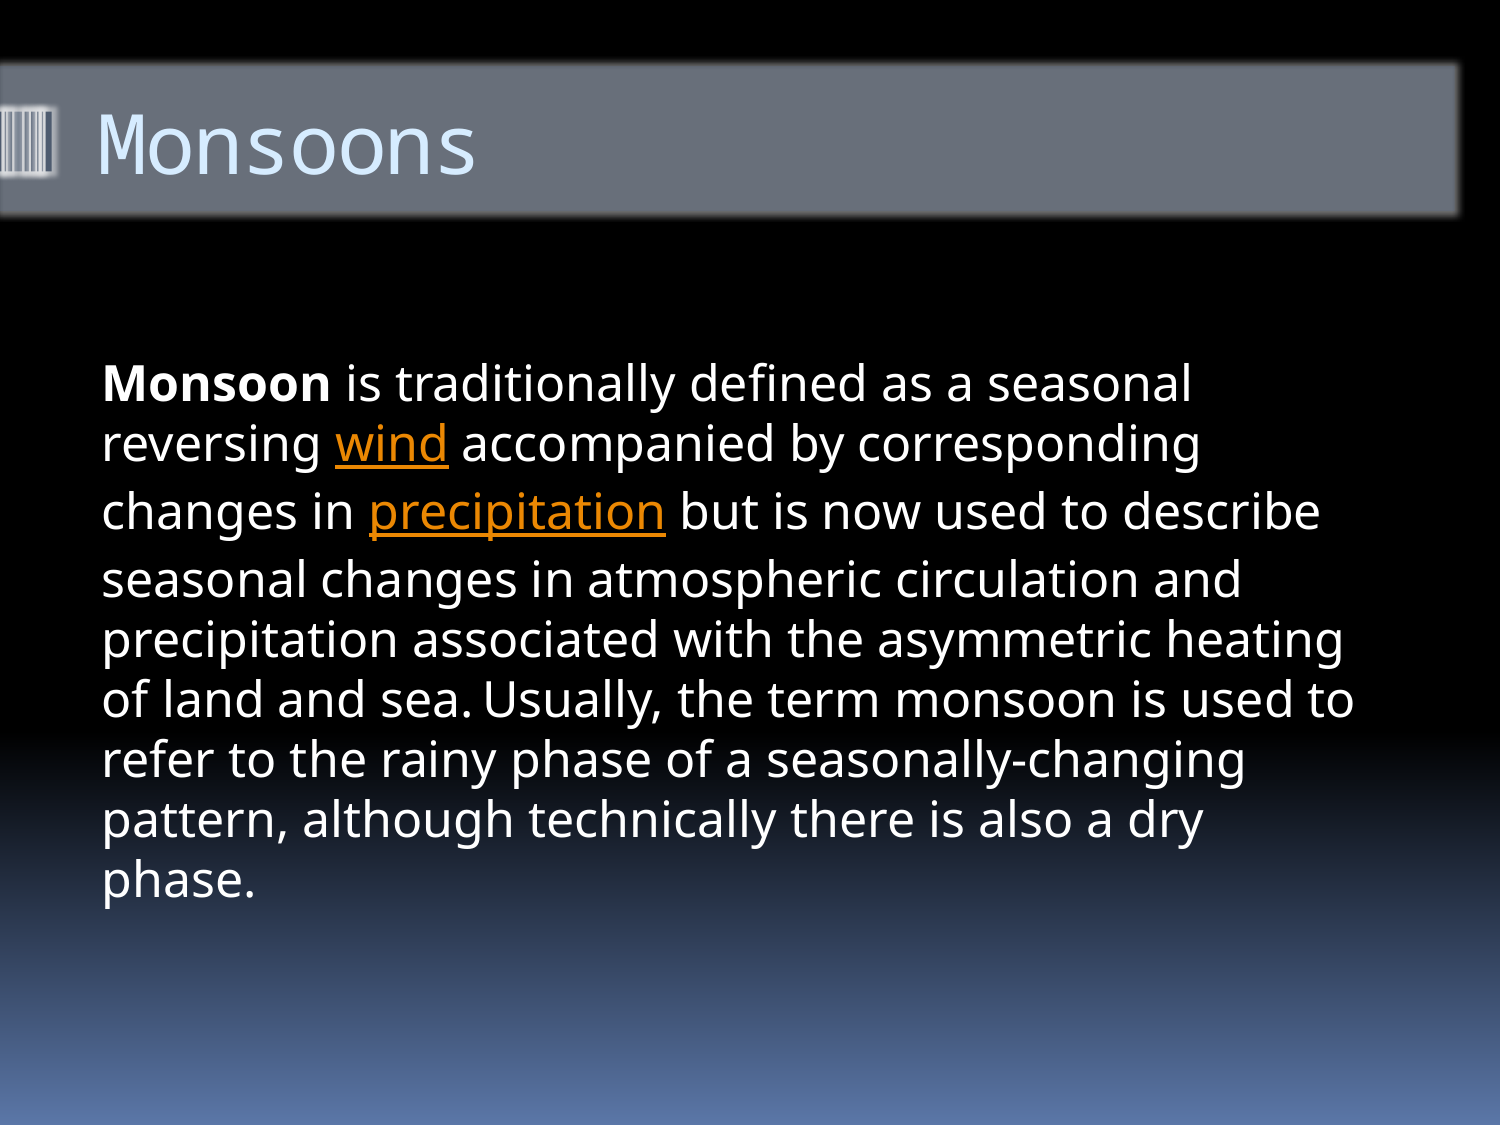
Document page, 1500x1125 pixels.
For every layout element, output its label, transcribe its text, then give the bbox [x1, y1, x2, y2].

title Monsoons [82, 83, 1358, 234]
list Monsoon is traditionally defined as a seasonal reversing wind accompanied by corresponding changes in precipitation but is now used to describe seasonal changes in atmospheric circulation and precipitation associated with the asymmetric heating of land and sea. Usually, the term monsoon is used to refer to the rainy phase of a seasonally-changing pattern, although technically there is also a dry phase. [75, 296, 1388, 963]
